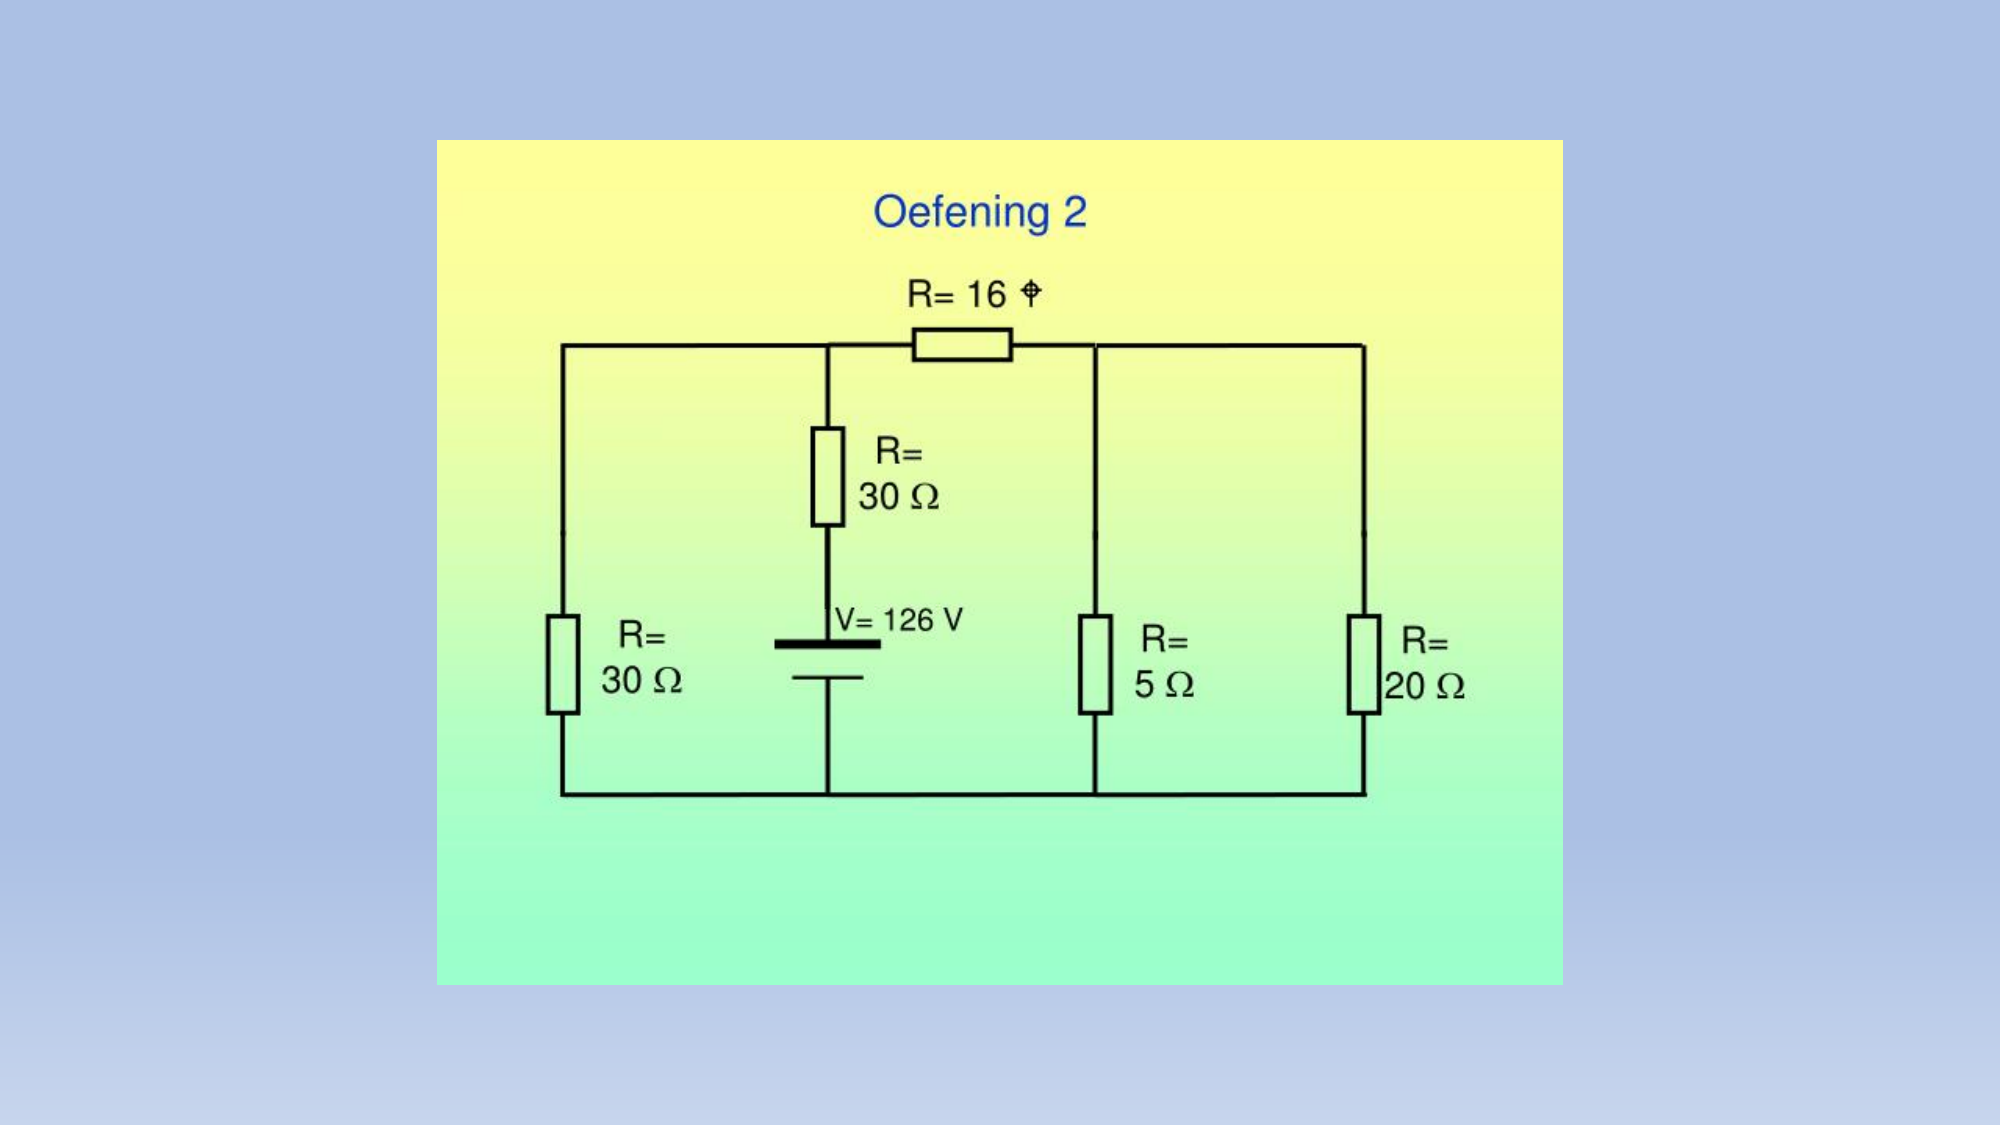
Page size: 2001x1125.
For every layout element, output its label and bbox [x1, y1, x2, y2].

picture [437, 140, 1563, 985]
